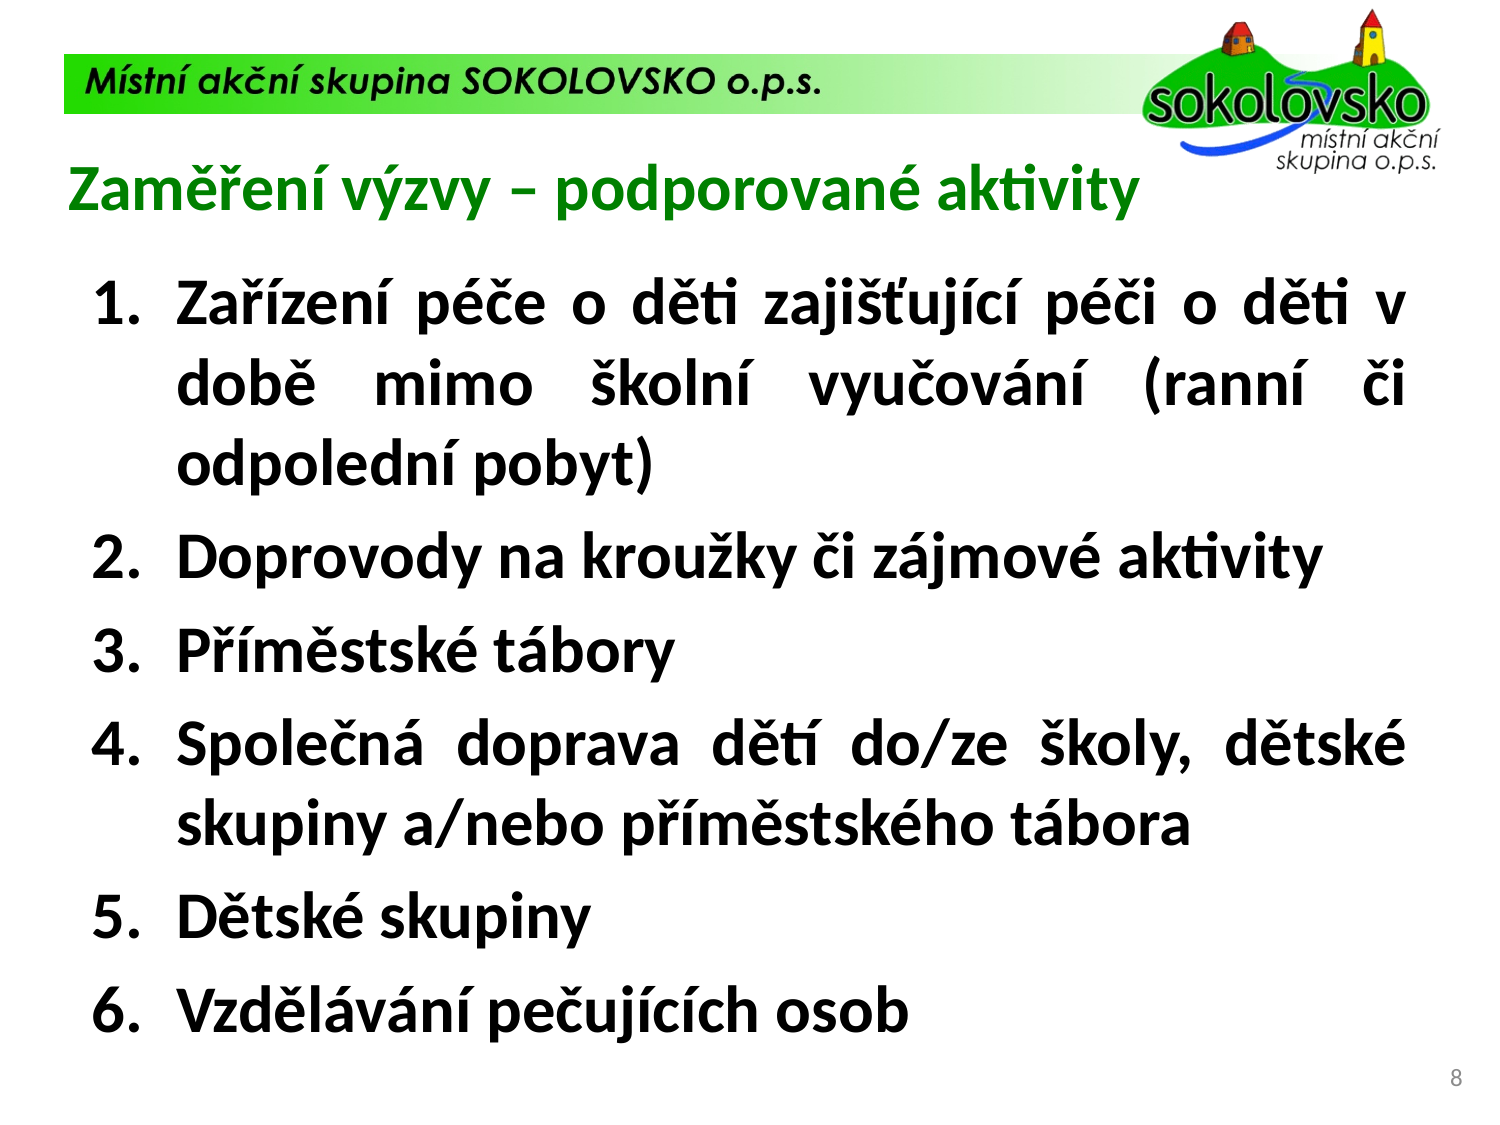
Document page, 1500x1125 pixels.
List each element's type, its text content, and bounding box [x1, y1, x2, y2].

title Zaměření výzvy – podporované aktivity [53, 137, 1404, 232]
picture [64, 0, 1455, 197]
slide_number 8 [1128, 1046, 1478, 1107]
list Zařízení péče o děti zajišťující péči o děti v době mimo školní vyučování (ranní či odpolední pobyt) Doprovody na kroužky či zájmové aktivity Příměstské tábory Společná doprava dětí do/ze školy, dětské skupiny a/nebo příměstského tábora Dětské skupiny Vzdělávání pečujících osob [76, 250, 1424, 1107]
